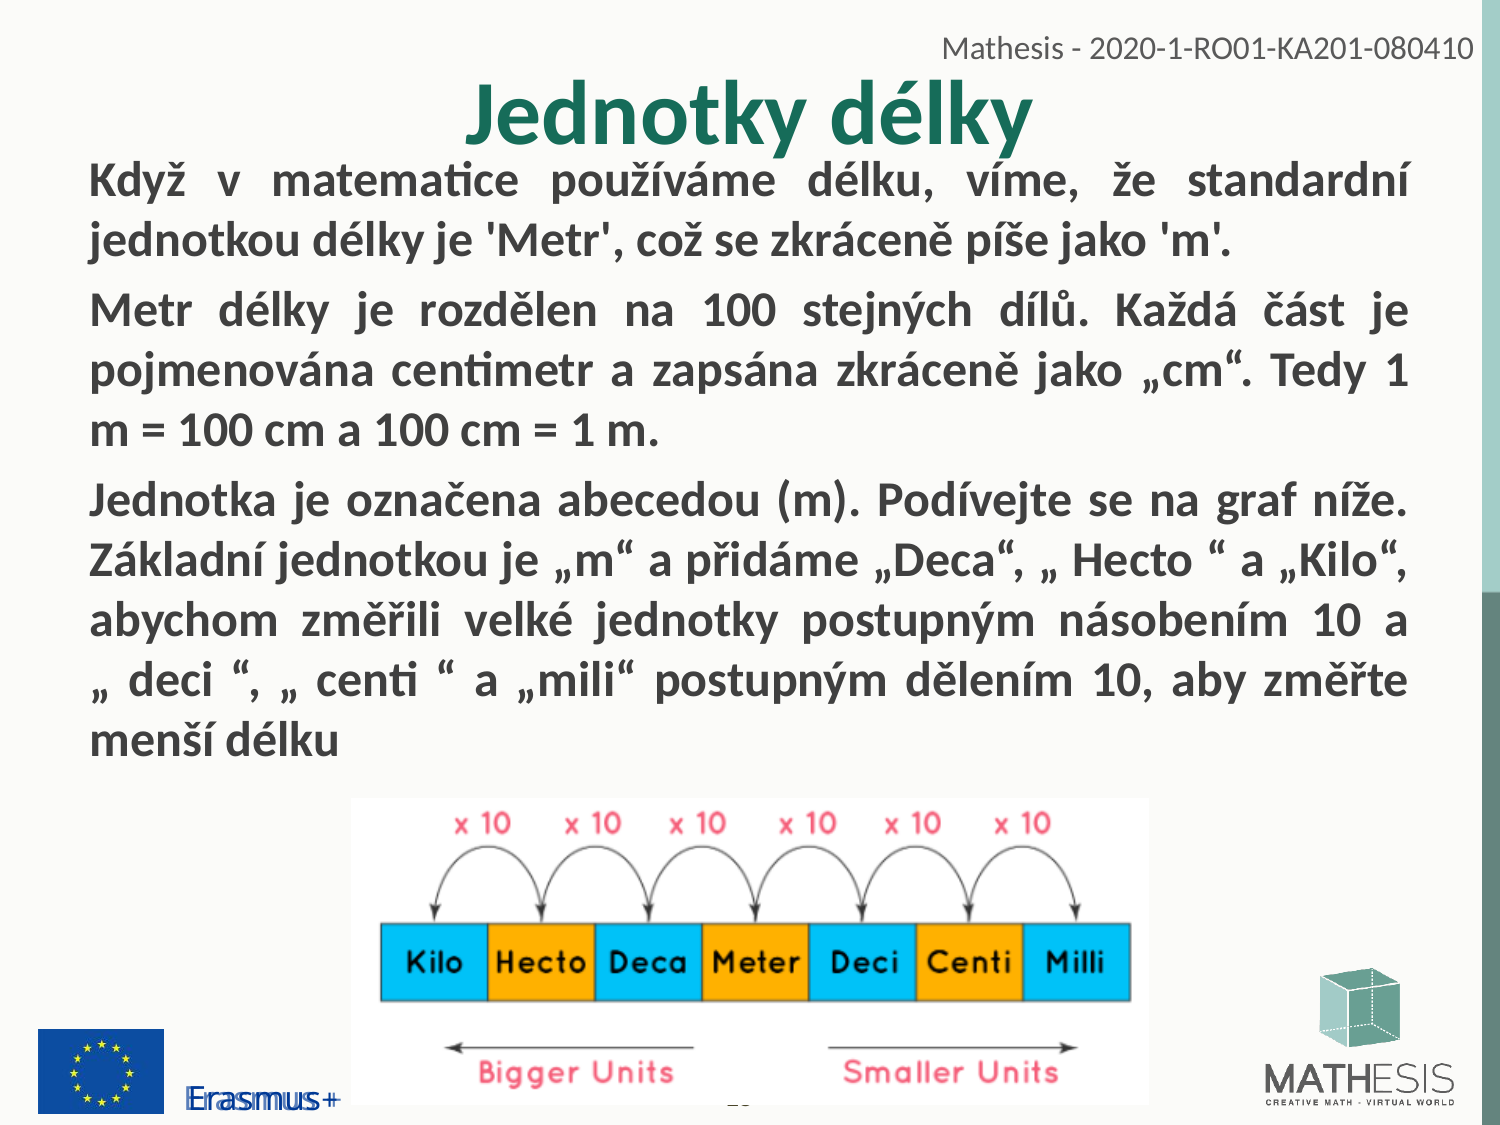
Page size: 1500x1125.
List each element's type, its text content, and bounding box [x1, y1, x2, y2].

picture [351, 798, 1149, 1106]
list Když v matematice používáme délku, víme, že standardní jednotkou délky je 'Metr', což se zkráceně píše jako 'm'. Metr délky je rozdělen na 100 stejných dílů. Každá část je pojmenována centimetr a zapsána zkráceně jako „cm“. Tedy 1 m = 100 cm a 100 cm = 1 m. Jednotka je označena abecedou (m). Podívejte se na graf níže. Základní jednotkou je „m“ a přidáme „Deca“, „ Hecto “ a „Kilo“, abychom změřili velké jednotky postupným násobením 10 a „ deci “, „ centi “ a „mili“ postupným dělením 10, aby změřte menší délku [75, 139, 1425, 882]
picture [38, 1029, 164, 1114]
title Jednotky délky [75, 45, 1425, 139]
